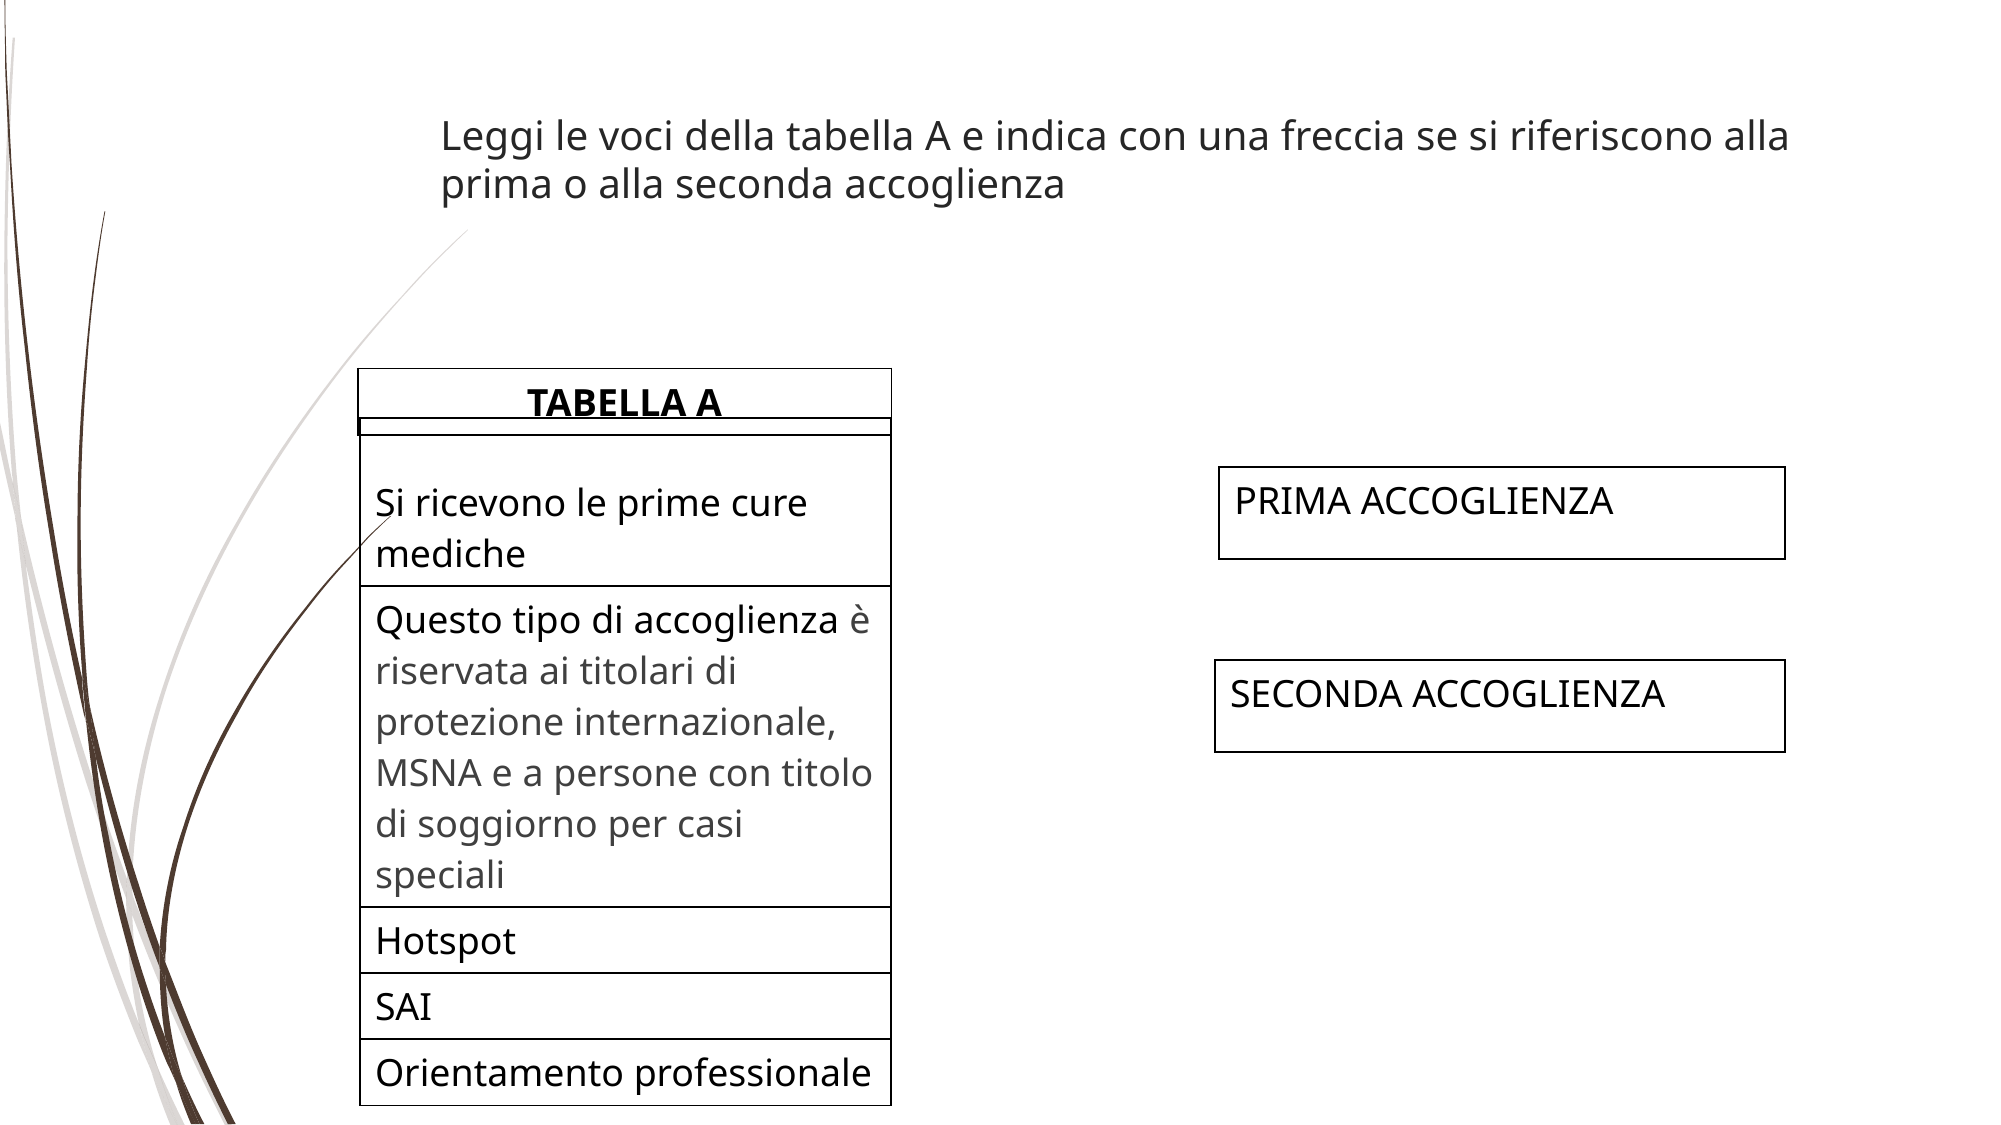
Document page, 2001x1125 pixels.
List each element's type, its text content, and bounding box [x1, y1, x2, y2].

table_cell Orientamento professionale [361, 1040, 890, 1105]
table_header SECONDA ACCOGLIENZA [1216, 661, 1784, 751]
title Leggi le voci della tabella A e indica con una freccia se si riferiscono alla prima o alla seconda accoglienza [425, 102, 1888, 313]
table_header PRIMA ACCOGLIENZA [1220, 468, 1784, 558]
table_cell Hotspot [361, 908, 890, 972]
table_header Si ricevono le prime cure mediche [361, 436, 890, 585]
table_cell Questo tipo di accoglienza è riservata ai titolari di protezione internazionale, MSNA e a persone con titolo di soggiorno per casi speciali [361, 587, 890, 906]
table_cell SAI [361, 974, 890, 1038]
table_header TABELLA A [359, 369, 891, 434]
